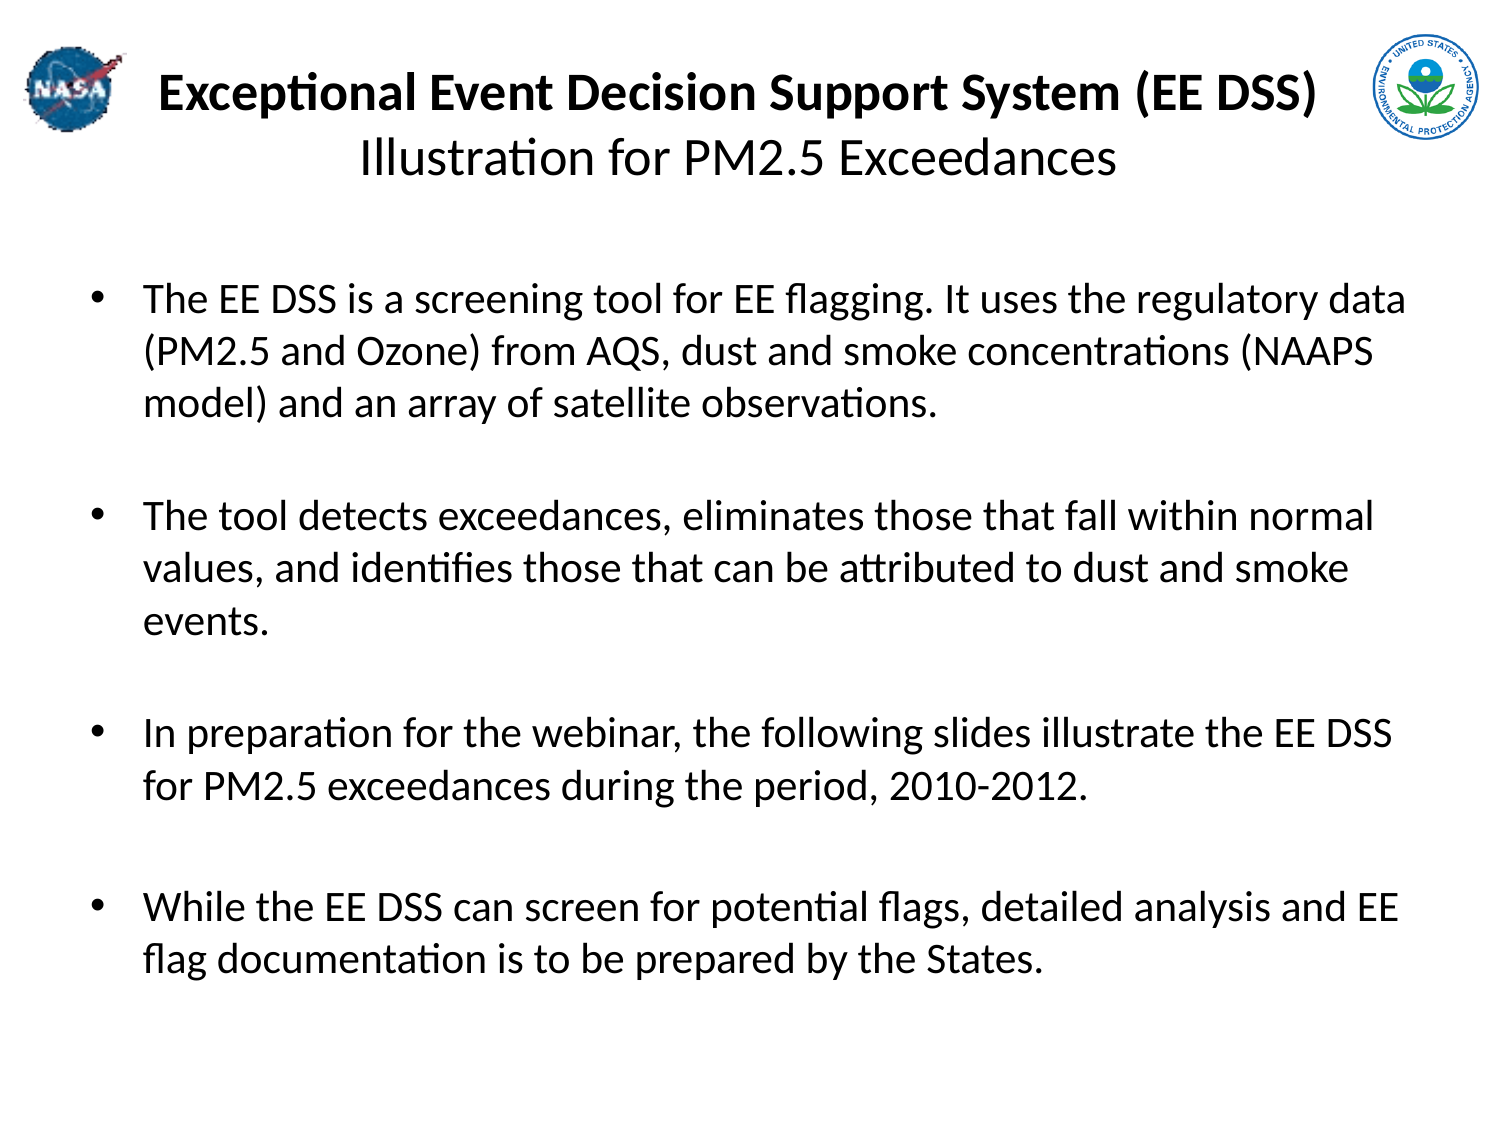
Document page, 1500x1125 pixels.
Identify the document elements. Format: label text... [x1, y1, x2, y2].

picture [1370, 32, 1480, 142]
list The EE DSS is a screening tool for EE flagging. It uses the regulatory data (PM2.5 and Ozone) from AQS, dust and smoke concentrations (NAAPS model) and an array of satellite observations. The tool detects exceedances, eliminates those that fall within normal values, and identifies those that can be attributed to dust and smoke events. In preparation for the webinar, the following slides illustrate the EE DSS for PM2.5 exceedances during the period, 2010-2012. While the EE DSS can screen for potential flags, detailed analysis and EE flag documentation is to be prepared by the States. [75, 262, 1425, 1005]
title Exceptional Event Decision Support System (EE DSS) Illustration for PM2.5 Exceedances [35, 45, 1444, 198]
picture [23, 44, 127, 135]
